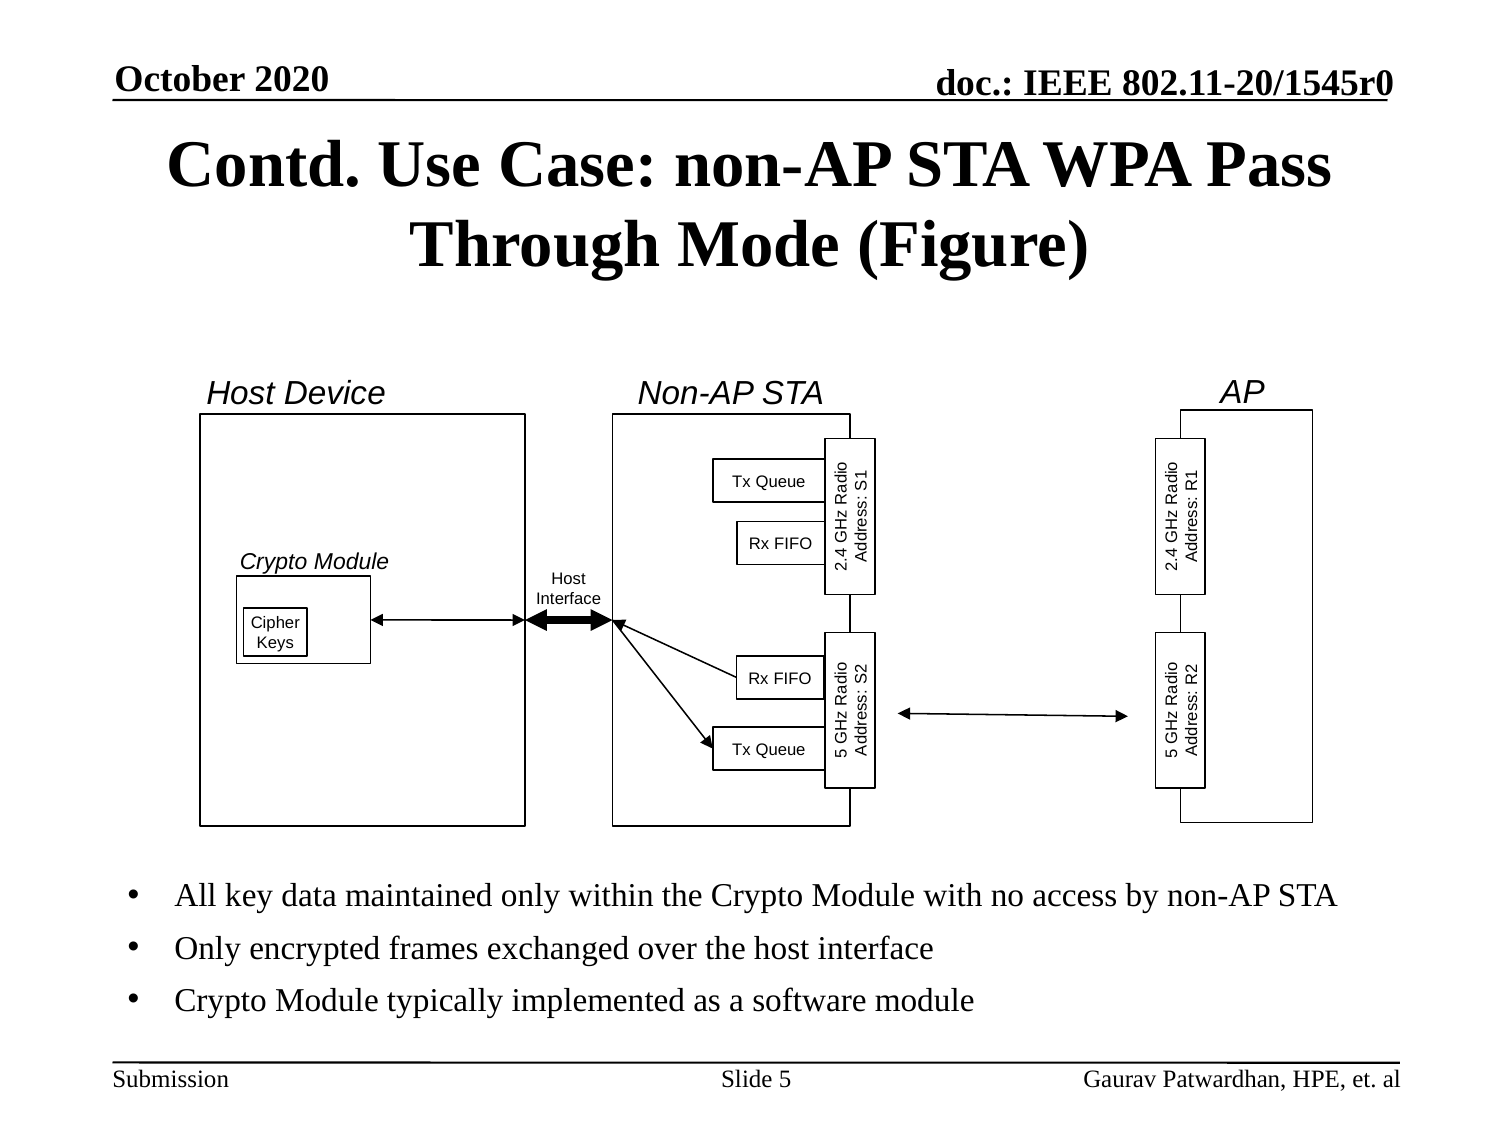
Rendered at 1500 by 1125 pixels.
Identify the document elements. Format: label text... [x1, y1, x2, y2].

text_box 5 GHz Radio Address: R2 [1155, 632, 1206, 789]
text_box 5 GHz Radio Address: S2 [825, 632, 875, 789]
text_box [612, 413, 850, 727]
footer Gaurav Patwardhan, HPE, et. al [878, 1061, 1402, 1093]
text_box Tx Queue [712, 727, 825, 771]
text_box AP [1205, 362, 1280, 418]
text_box Cipher Keys [243, 608, 308, 656]
text_box Host Interface [520, 560, 617, 616]
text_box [612, 685, 713, 749]
text_box Host Device [191, 363, 402, 419]
text_box 2.4 GHz Radio Address: S1 [825, 438, 875, 595]
text_box 2.4 GHz Radio Address: R1 [1155, 438, 1206, 595]
text_box Rx FIFO [736, 521, 825, 565]
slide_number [114, 54, 423, 100]
text_box Non-AP STA [622, 363, 840, 419]
text_box [1180, 409, 1313, 823]
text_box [612, 619, 737, 678]
text_box Rx FIFO [736, 655, 824, 699]
text_box Crypto Module [224, 539, 405, 582]
text_box [612, 757, 850, 827]
text_box [236, 582, 371, 664]
text_box All key data maintained only within the Crypto Module with no access by non-AP STA Only encrypted frames exchanged over the host interface Crypto Module typically implemented as a software module [112, 866, 1388, 1029]
text_box [200, 413, 525, 827]
text_box Tx Queue [712, 459, 825, 503]
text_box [897, 713, 1129, 717]
title Contd. Use Case: non-AP STA WPA Pass Through Mode (Figure) [112, 112, 1388, 288]
slide_number Slide 5 [712, 1061, 800, 1123]
